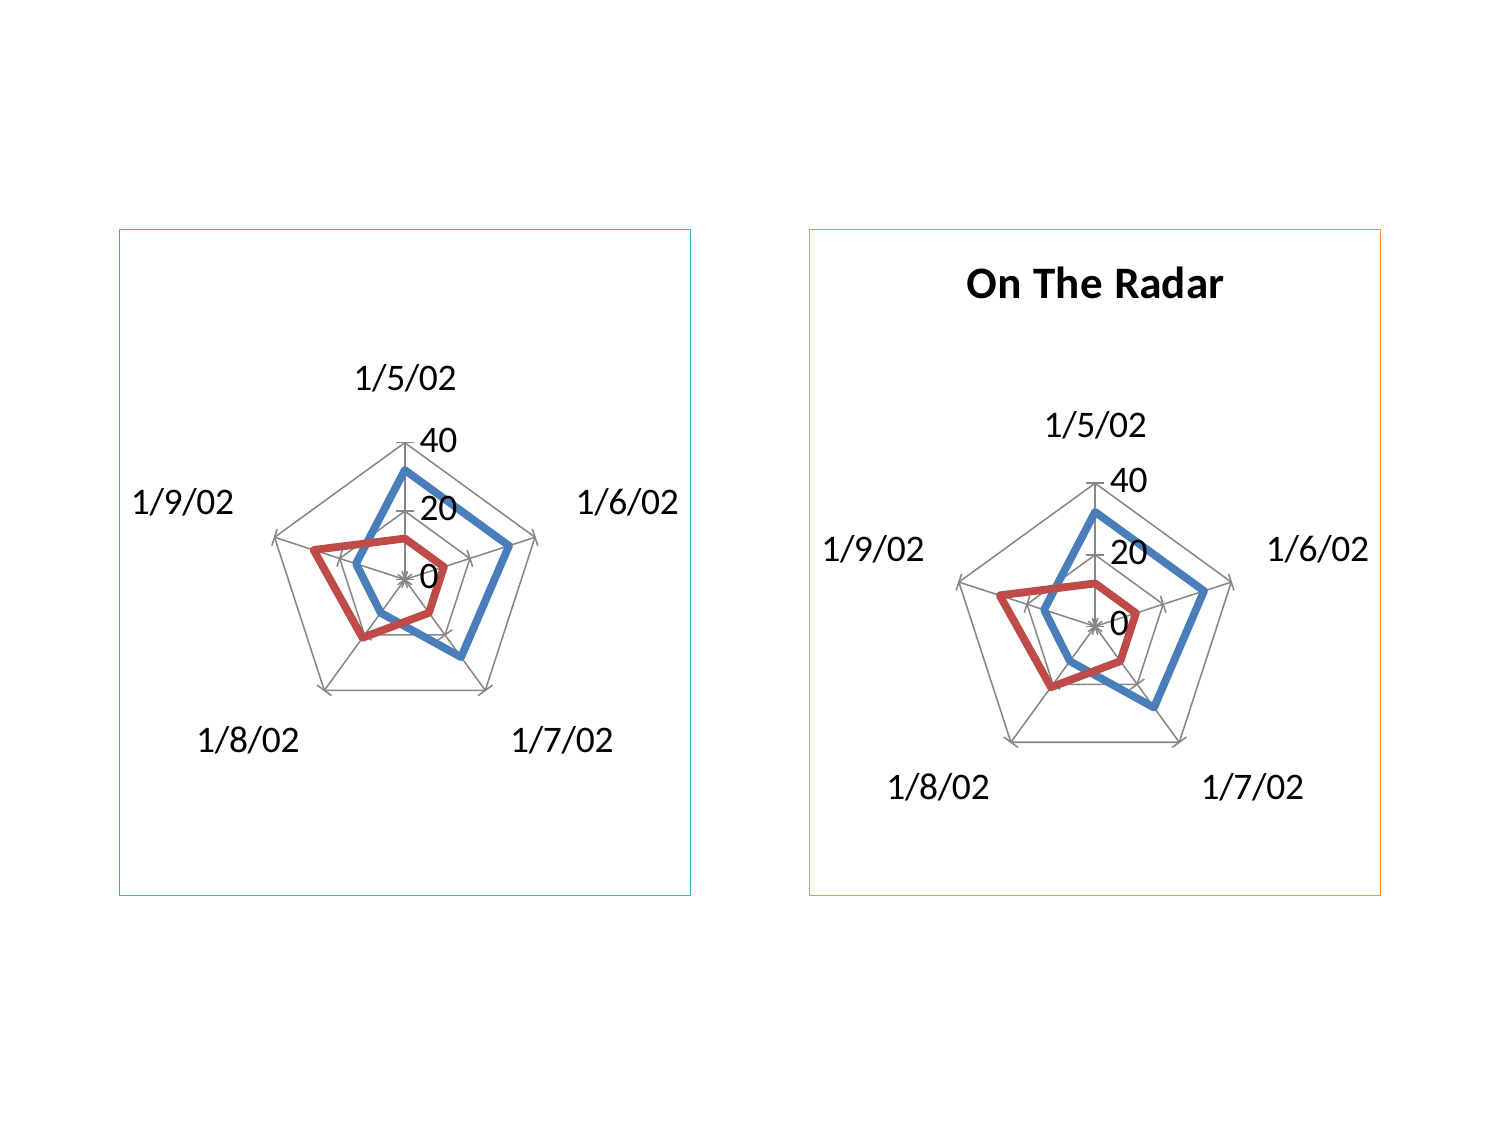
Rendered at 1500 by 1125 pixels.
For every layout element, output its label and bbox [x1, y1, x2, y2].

chart [809, 228, 1381, 897]
chart [119, 228, 691, 897]
